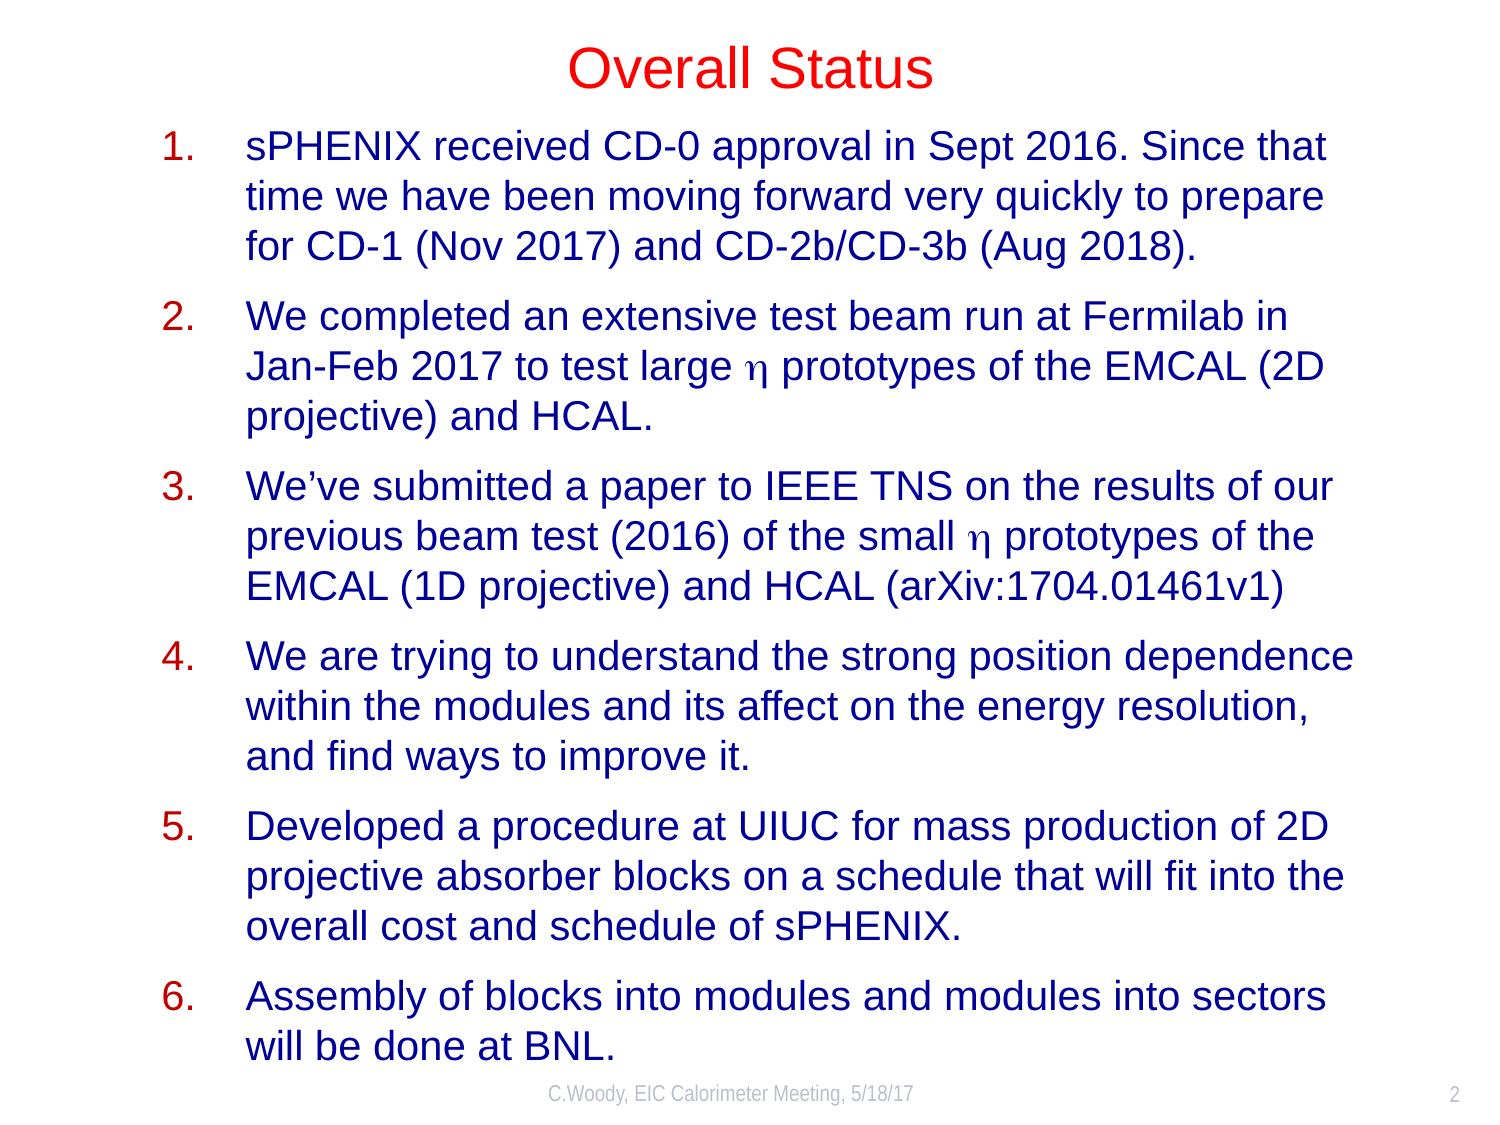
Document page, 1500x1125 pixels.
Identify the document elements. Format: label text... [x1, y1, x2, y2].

slide_number 2 [1125, 1074, 1475, 1113]
footer C.Woody, EIC Calorimeter Meeting, 5/18/17 [450, 1077, 1013, 1113]
title Overall Status [76, 18, 1427, 114]
text_box sPHENIX received CD-0 approval in Sept 2016. Since that time we have been moving forward very quickly to prepare for CD-1 (Nov 2017) and CD-2b/CD-3b (Aug 2018). We completed an extensive test beam run at Fermilab in Jan-Feb 2017 to test large h prototypes of the EMCAL (2D projective) and HCAL. We’ve submitted a paper to IEEE TNS on the results of our previous beam test (2016) of the small h prototypes of the EMCAL (1D projective) and HCAL (arXiv:1704.01461v1) We are trying to understand the strong position dependence within the modules and its affect on the energy resolution, and find ways to improve it. Developed a procedure at UIUC for mass production of 2D projective absorber blocks on a schedule that will fit into the overall cost and schedule of sPHENIX. Assembly of blocks into modules and modules into sectors will be done at BNL. [71, 111, 1397, 1077]
